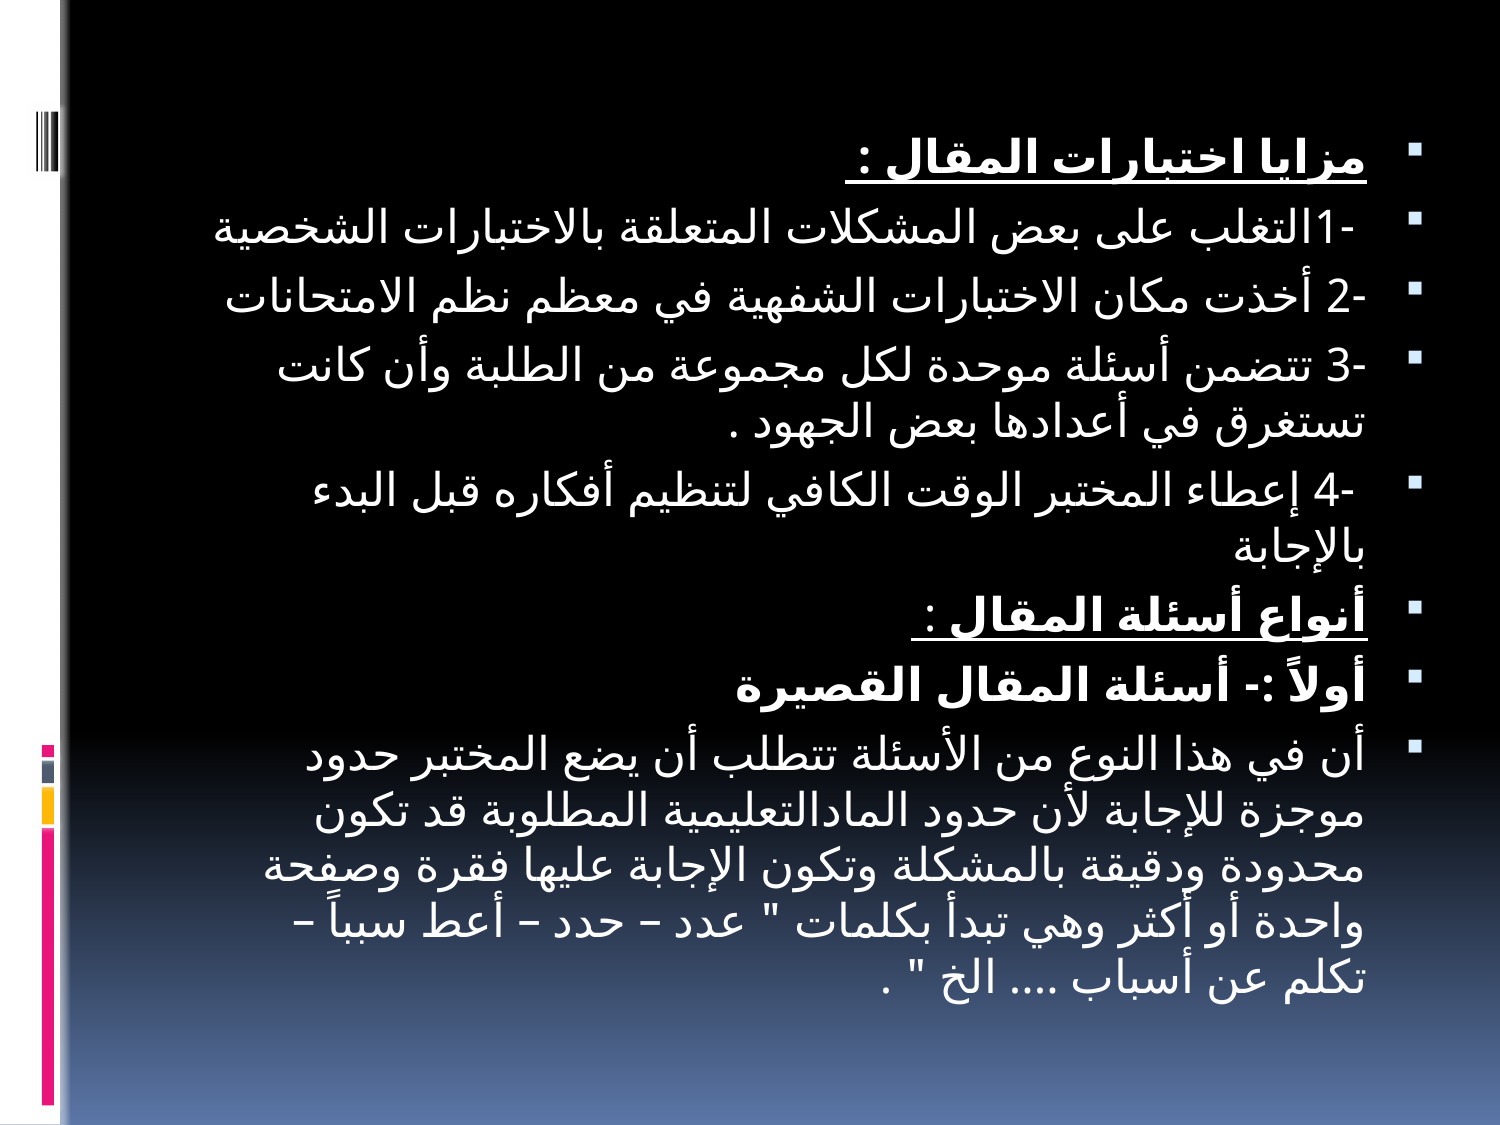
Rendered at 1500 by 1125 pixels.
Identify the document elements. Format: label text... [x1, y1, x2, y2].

list مزايا اختبارات المقال : -1التغلب على بعض المشكلات المتعلقة بالاختبارات الشخصية -2 أخذت مكان الاختبارات الشفهية في معظم نظم الامتحانات -3 تتضمن أسئلة موحدة لكل مجموعة من الطلبة وأن كانت تستغرق في أعدادها بعض الجهود . -4 إعطاء المختبر الوقت الكافي لتنظيم أفكاره قبل البدء بالإجابة أنواع أسئلة المقال : أولاً :- أسئلة المقال القصيرة أن في هذا النوع من الأسئلة تتطلب أن يضع المختبر حدود موجزة للإجابة لأن حدود المادالتعليمية المطلوبة قد تكون محدودة ودقيقة بالمشكلة وتكون الإجابة عليها فقرة وصفحة واحدة أو أكثر وهي تبدأ بكلمات " عدد – حدد – أعط سبباً – تكلم عن أسباب .... الخ " . [187, 120, 1450, 1075]
